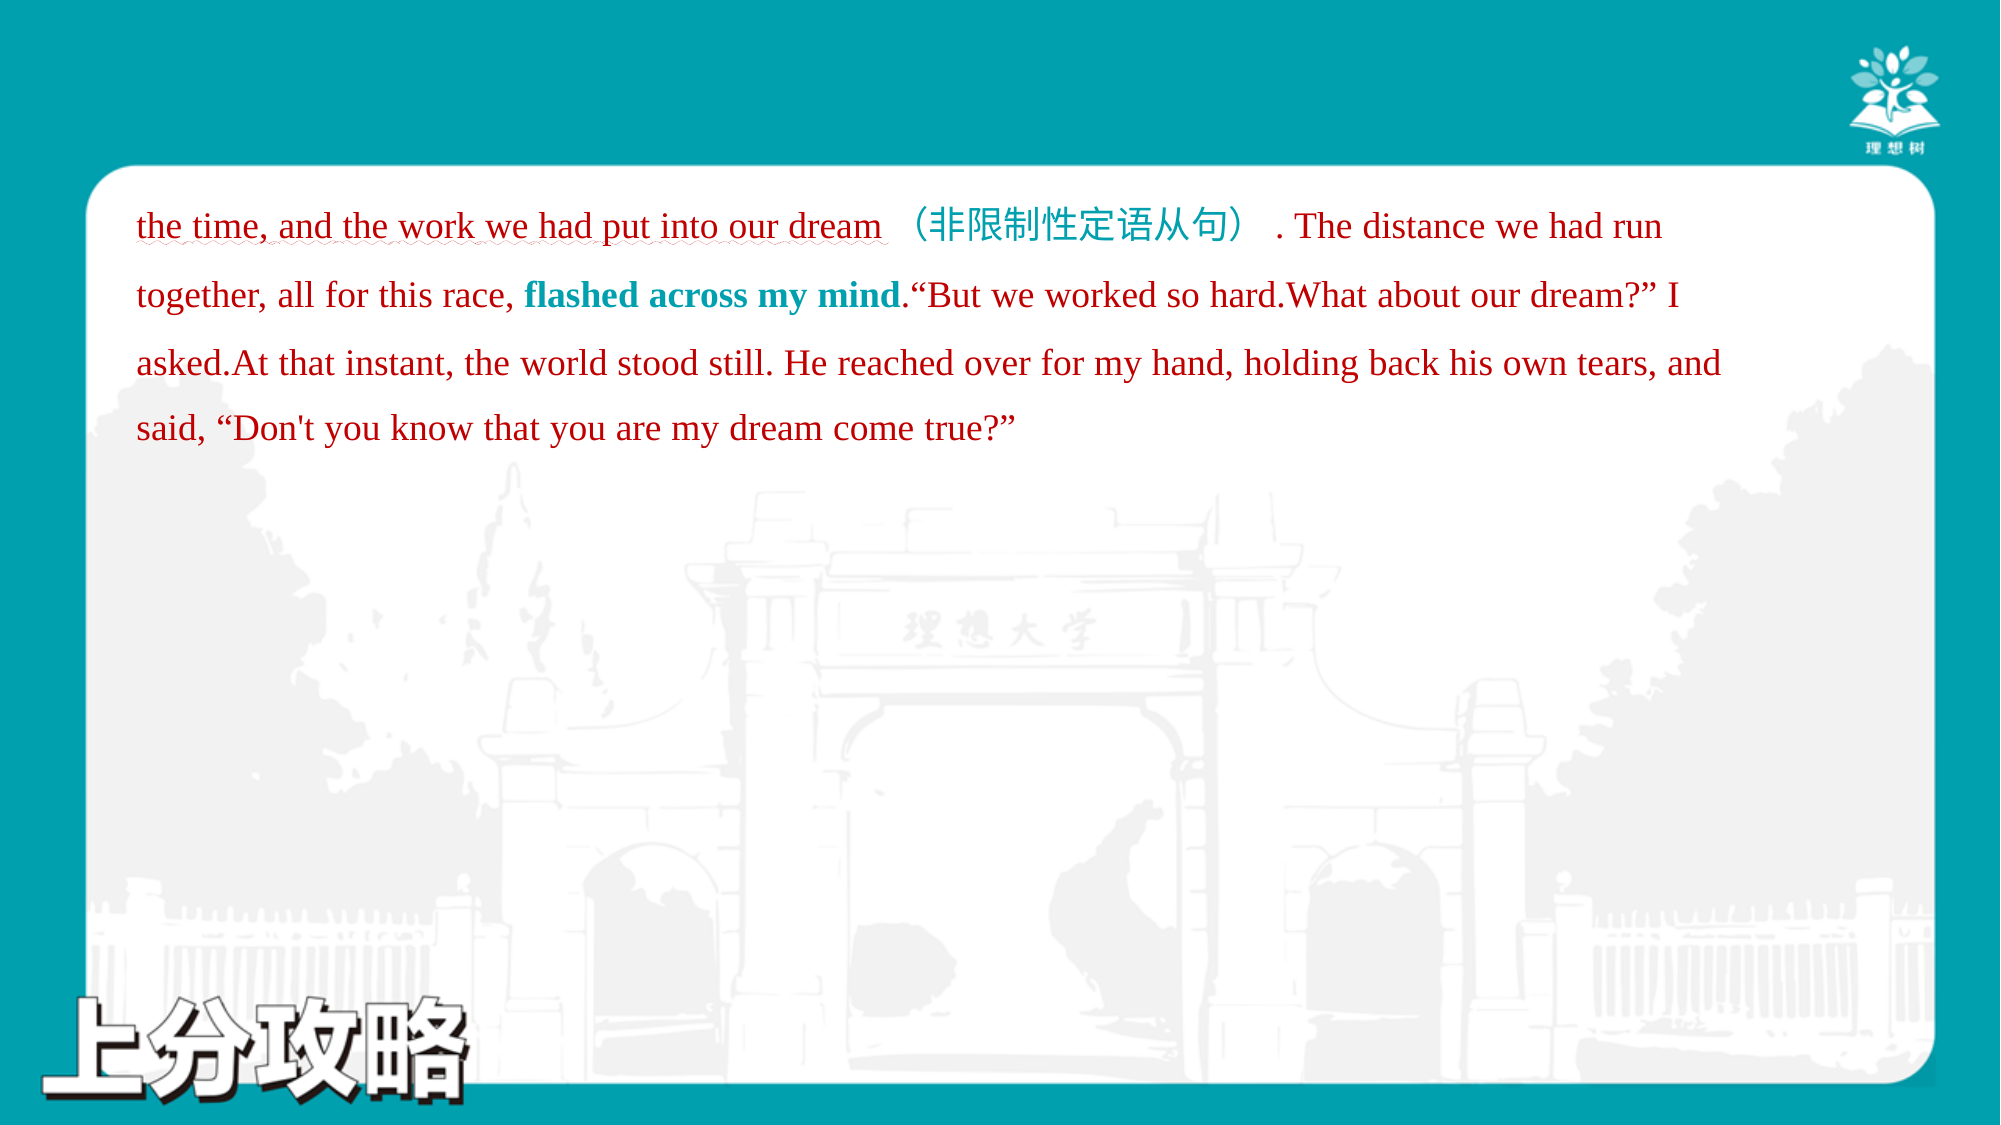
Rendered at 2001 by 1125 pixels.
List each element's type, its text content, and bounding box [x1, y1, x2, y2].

picture [0, 0, 2000, 1125]
text_box the time, and the work we had put into our dream（非限制性定语从句）. The distance we had run together, all for this race, flashed across my mind.“But we worked so hard.What about our dream?” I asked.At that instant, the world stood still. He reached over for my hand, holding back his own tears, and said, “Don't you know that you are my dream come true?” [136, 177, 1865, 441]
